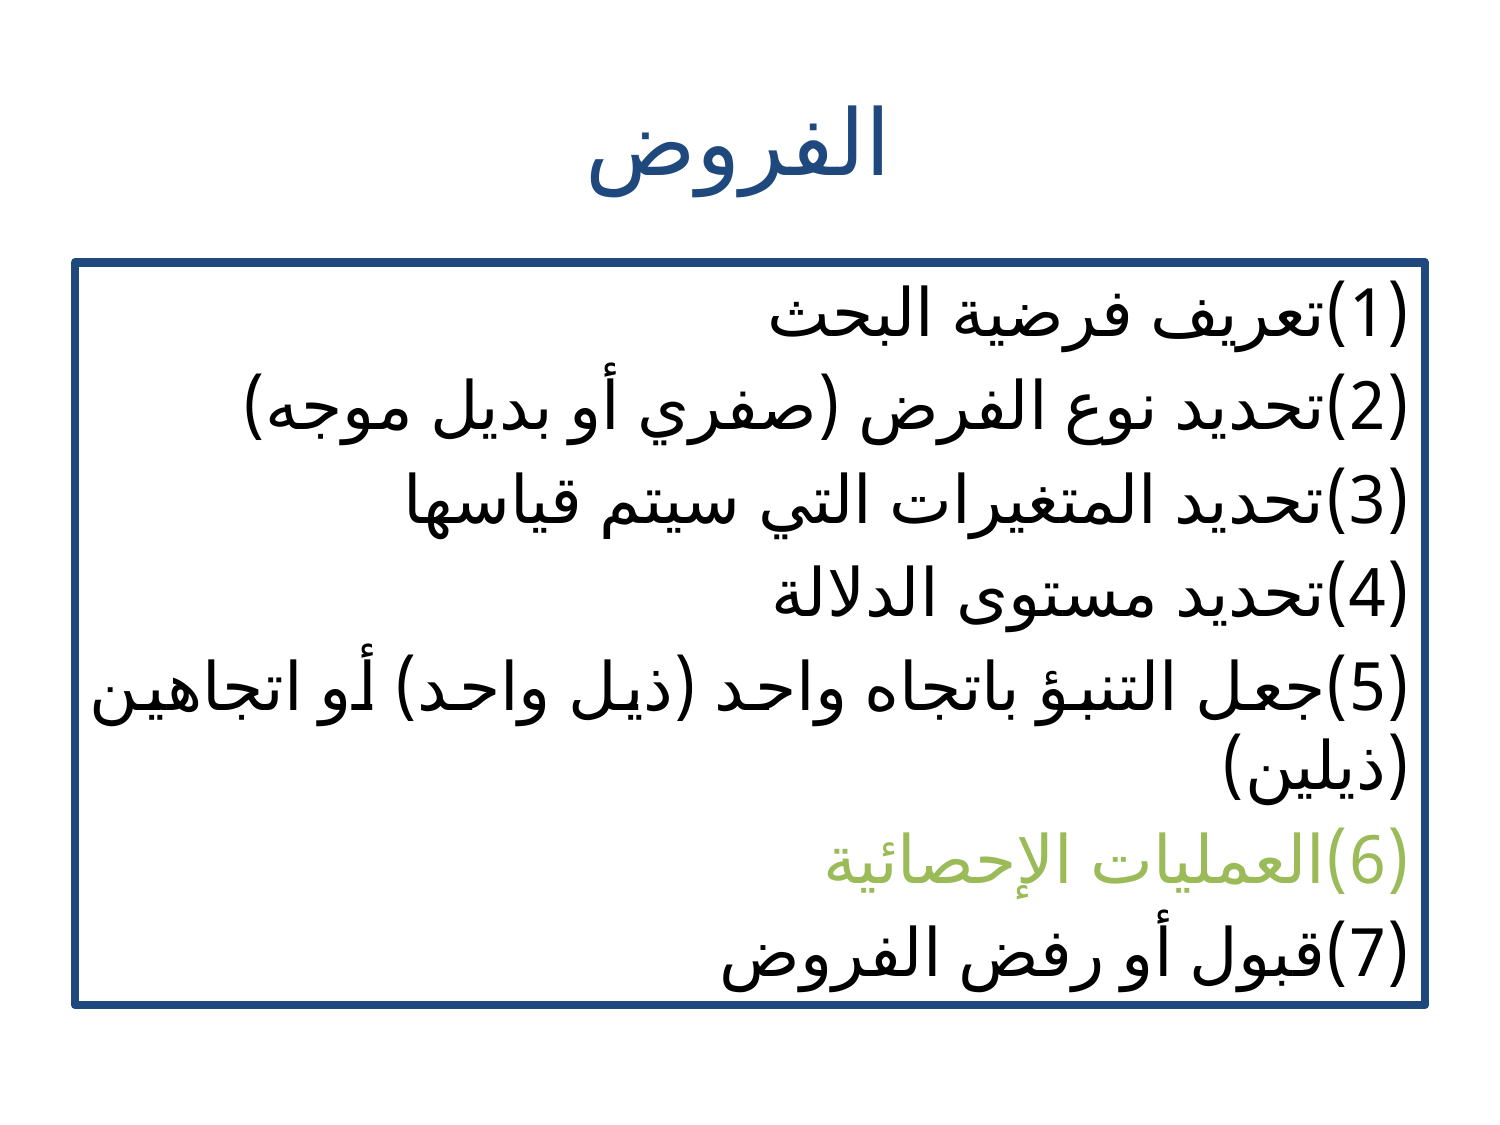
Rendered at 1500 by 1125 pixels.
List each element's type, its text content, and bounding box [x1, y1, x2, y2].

list (1)تعريف فرضية البحث (2)تحديد نوع الفرض (صفري أو بديل موجه) (3)تحديد المتغيرات التي سيتم قياسها (4)تحديد مستوى الدلالة (5)جعل التنبؤ باتجاه واحد (ذيل واحد) أو اتجاهين (ذيلين) (6)العمليات الإحصائية (7)قبول أو رفض الفروض [75, 262, 1425, 1005]
title الفروض [75, 45, 1425, 233]
